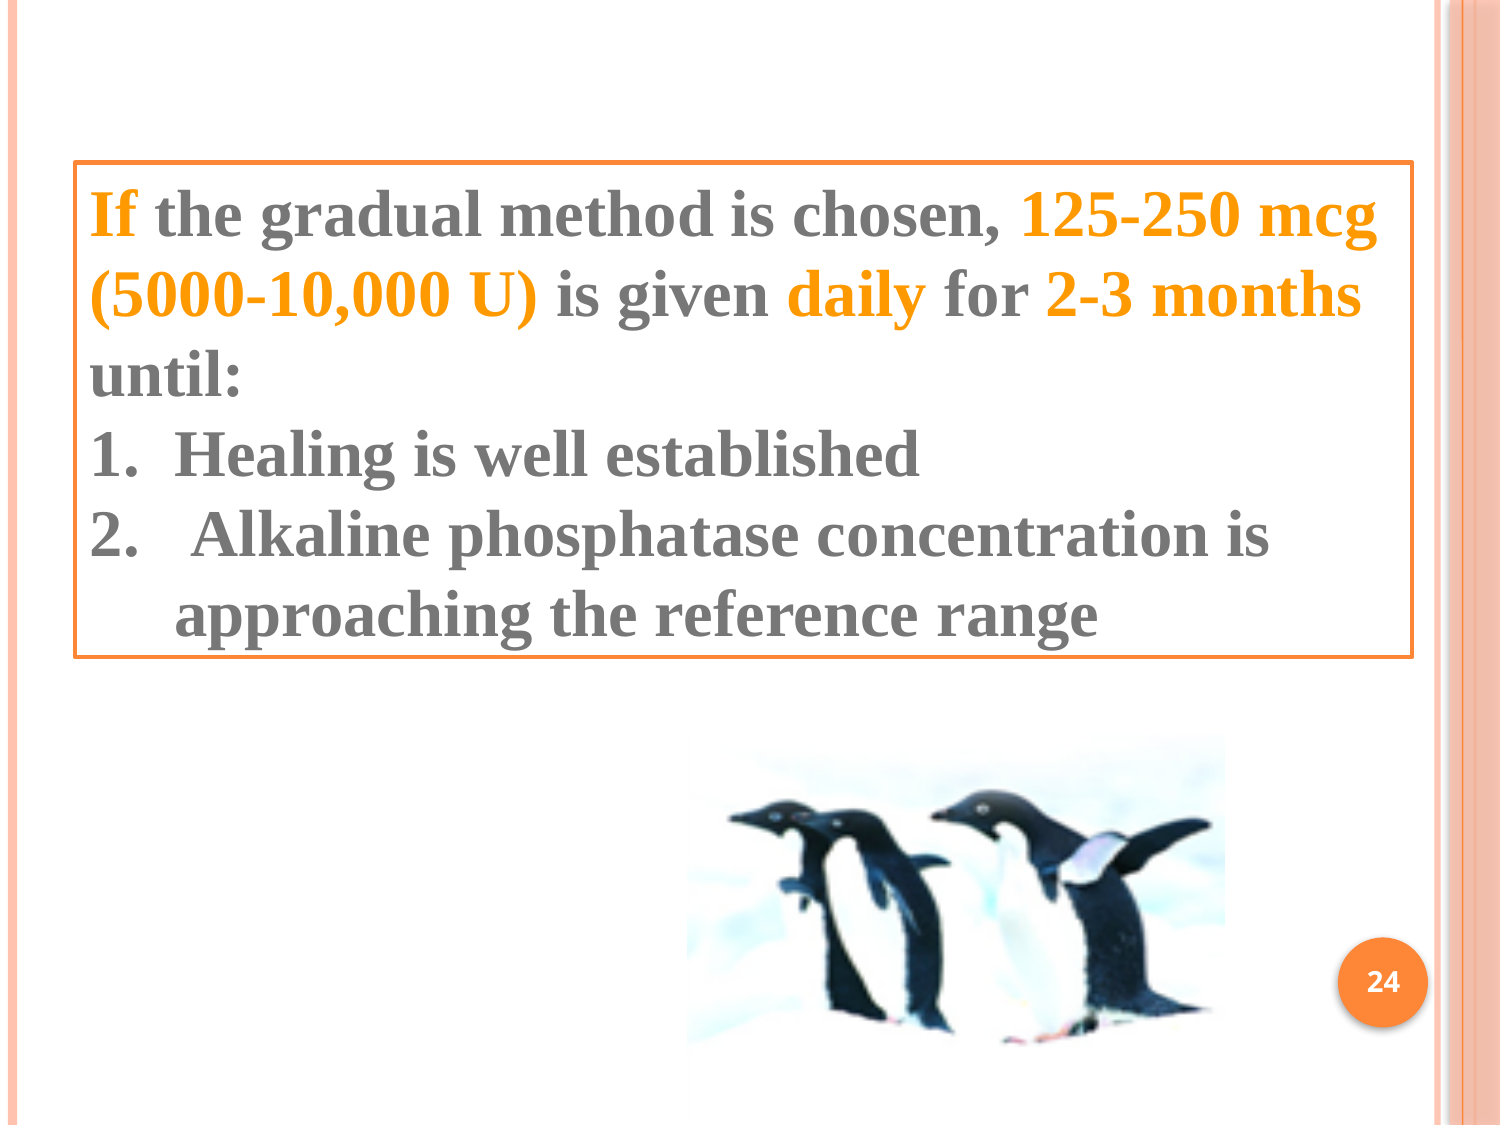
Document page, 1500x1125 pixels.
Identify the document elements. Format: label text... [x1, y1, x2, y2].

text_box If the gradual method is chosen, 125-250 mcg (5000-10,000 U) is given daily for 2-3 months until: Healing is well established Alkaline phosphatase concentration is approaching the reference range [73, 160, 1414, 659]
picture [686, 729, 1226, 1125]
slide_number 24 [1333, 940, 1434, 1027]
